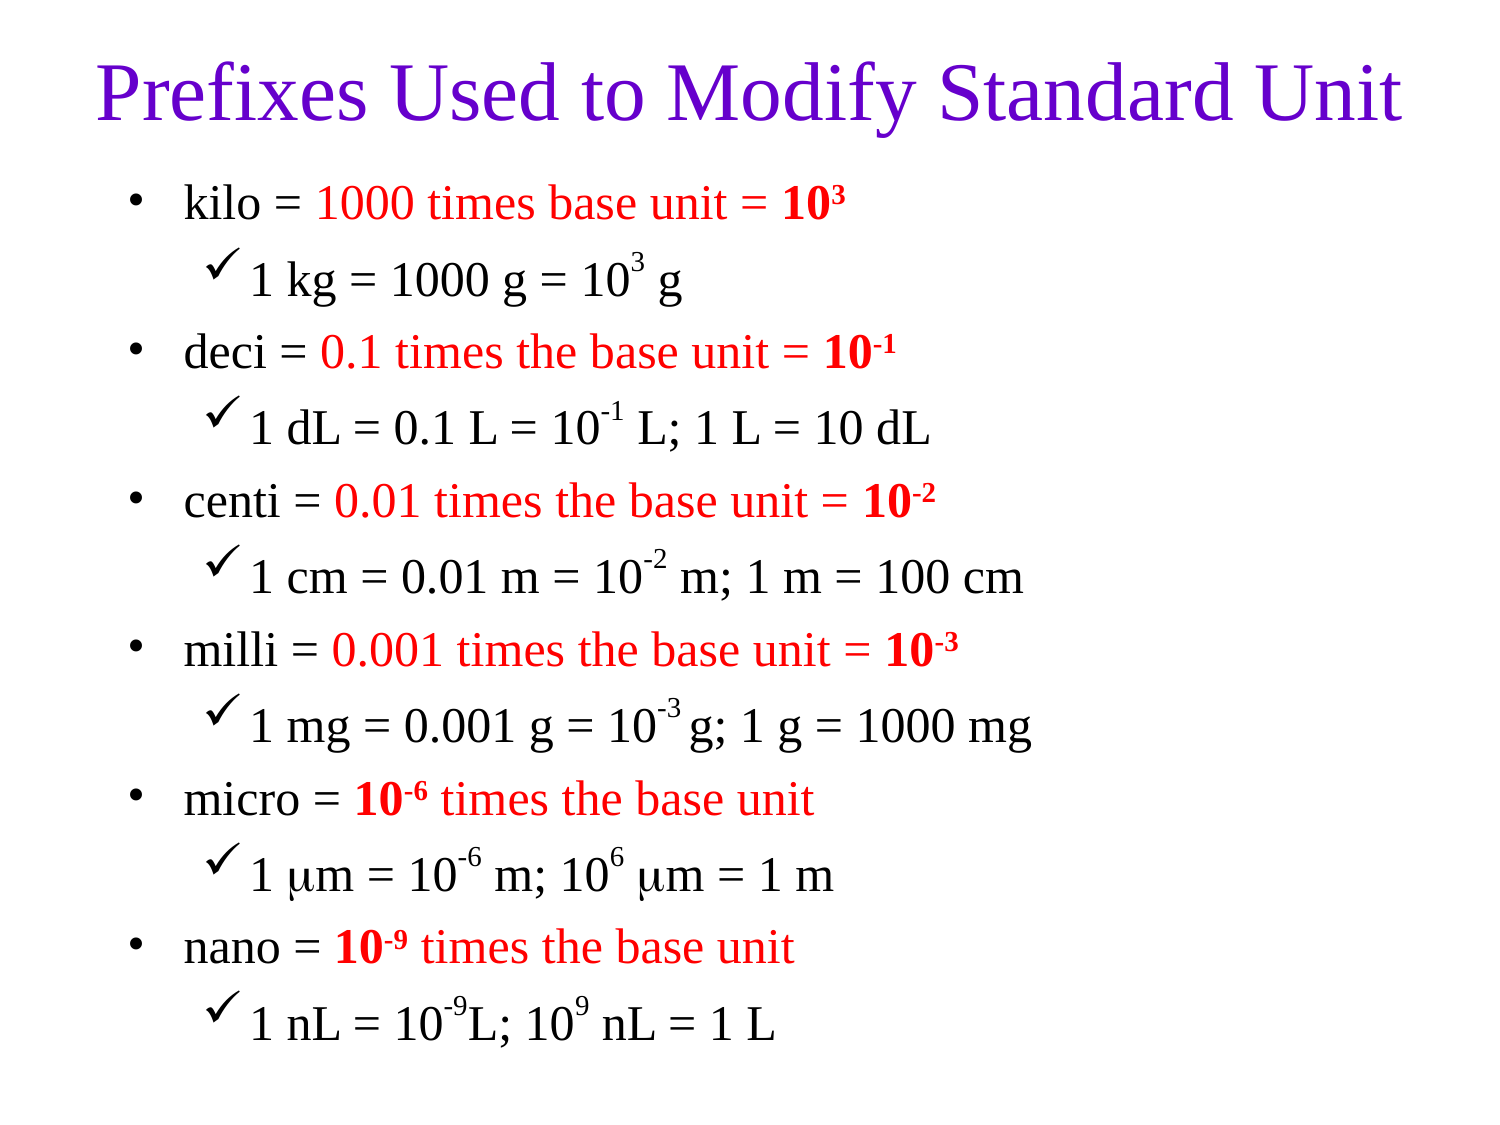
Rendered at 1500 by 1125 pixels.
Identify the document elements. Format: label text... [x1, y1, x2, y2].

text_box Prefixes Used to Modify Standard Unit [49, 12, 1450, 163]
text_box kilo = 1000 times base unit = 103 1 kg = 1000 g = 103 g deci = 0.1 times the base unit = 10-1 1 dL = 0.1 L = 10-1 L; 1 L = 10 dL centi = 0.01 times the base unit = 10-2 1 cm = 0.01 m = 10-2 m; 1 m = 100 cm milli = 0.001 times the base unit = 10-3 1 mg = 0.001 g = 10-3 g; 1 g = 1000 mg micro = 10-6 times the base unit 1 m = 10-6 m; 106 m = 1 m nano = 10-9 times the base unit 1 nL = 10-9L; 109 nL = 1 L [112, 162, 1388, 1075]
